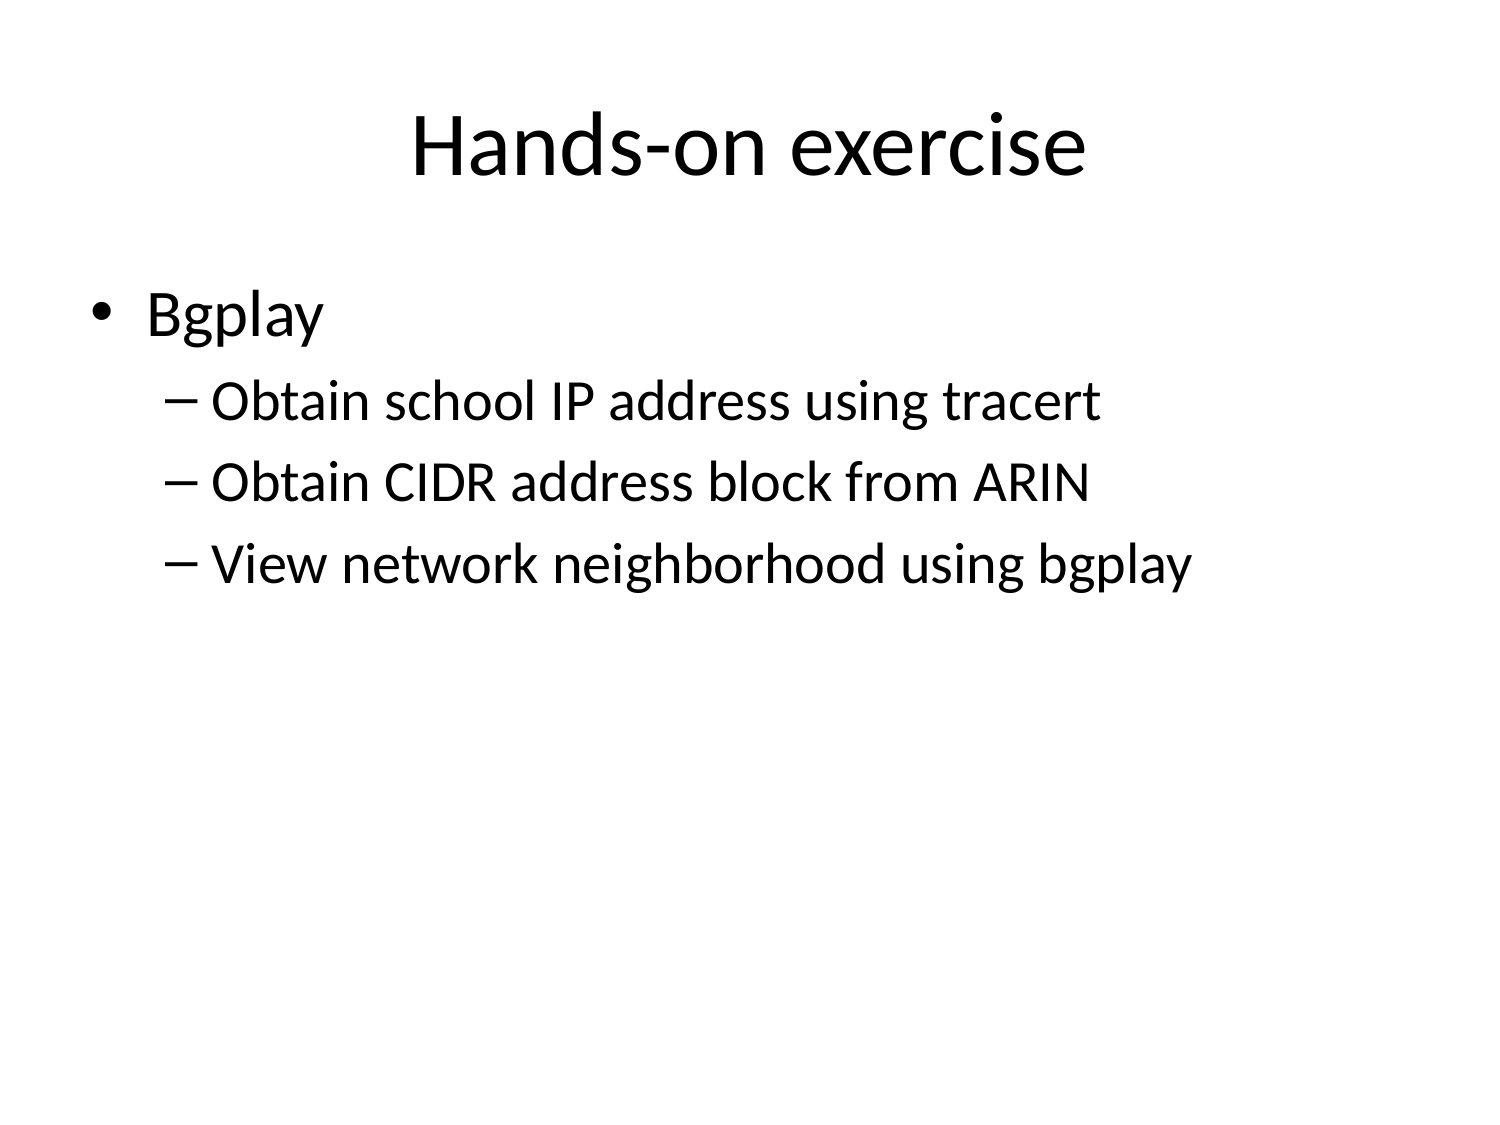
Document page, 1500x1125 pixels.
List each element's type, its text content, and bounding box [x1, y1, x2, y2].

title Hands-on exercise [74, 44, 1426, 233]
list Bgplay Obtain school IP address using tracert Obtain CIDR address block from ARIN View network neighborhood using bgplay [74, 262, 1426, 1006]
